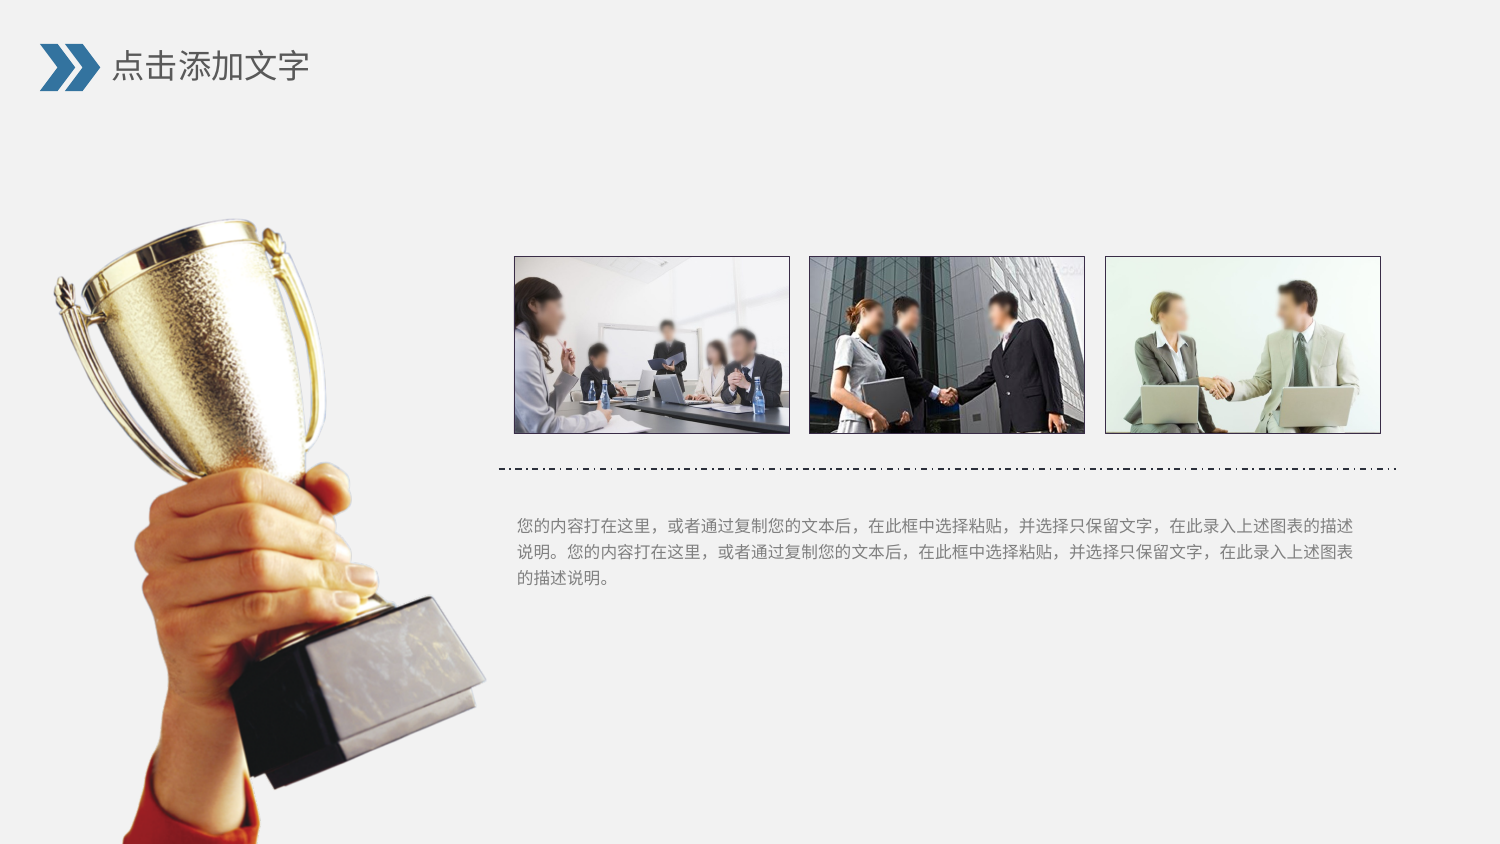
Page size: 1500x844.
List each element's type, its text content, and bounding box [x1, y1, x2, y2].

picture [53, 218, 487, 844]
text_box [809, 256, 1085, 434]
text_box 您的内容打在这里，或者通过复制您的文本后，在此框中选择粘贴，并选择只保留文字，在此录入上述图表的描述说明。您的内容打在这里，或者通过复制您的文本后，在此框中选择粘贴，并选择只保留文字，在此录入上述图表的描述说明。 [501, 502, 1384, 632]
text_box [1105, 256, 1381, 434]
text_box [513, 256, 789, 434]
